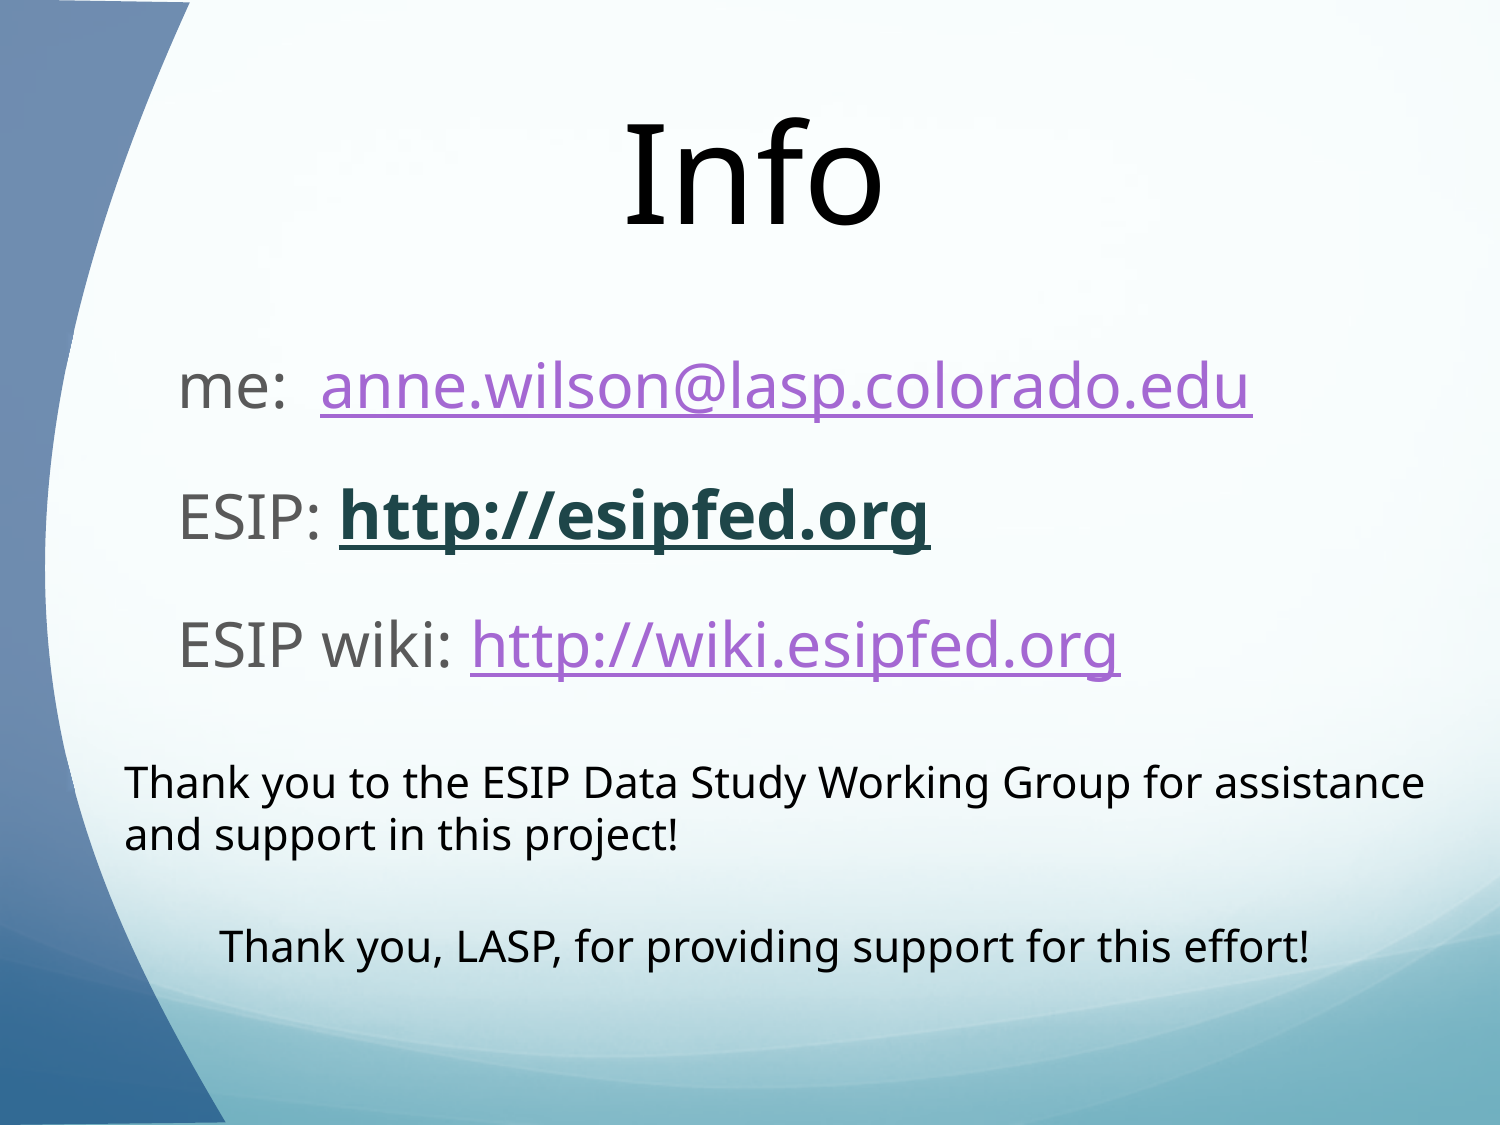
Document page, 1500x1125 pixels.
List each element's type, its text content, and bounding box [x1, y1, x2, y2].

list me: anne.wilson@lasp.colorado.edu ESIP: http://esipfed.org ESIP wiki: http://wiki.esipfed.org [162, 338, 1370, 747]
text_box [0, 0, 226, 1125]
text_box Info [616, 79, 895, 259]
text_box Thank you, LASP, for providing support for this effort! [213, 912, 1500, 978]
text_box Thank you to the ESIP Data Study Working Group for assistance and support in this project! [118, 748, 1480, 866]
